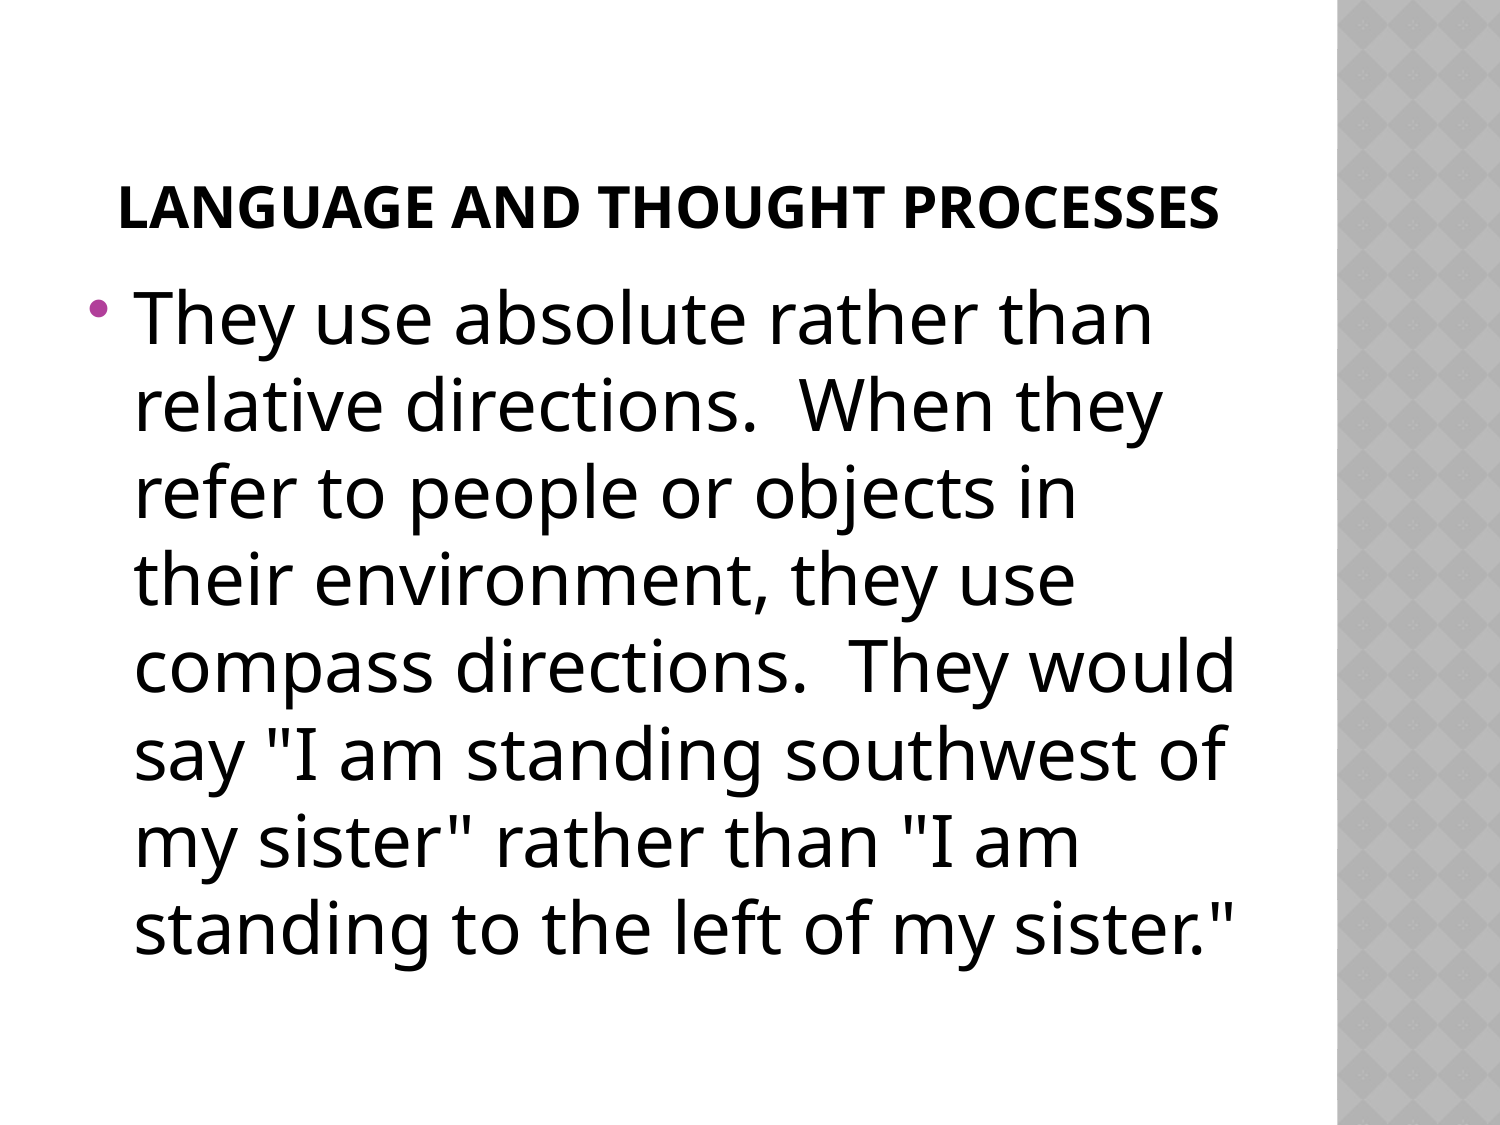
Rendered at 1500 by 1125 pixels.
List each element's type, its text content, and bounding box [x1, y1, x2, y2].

title Language and thought processes [75, 52, 1263, 240]
list They use absolute rather than relative directions. When they refer to people or objects in their environment, they use compass directions. They would say "I am standing southwest of my sister" rather than "I am standing to the left of my sister." [75, 264, 1263, 1059]
